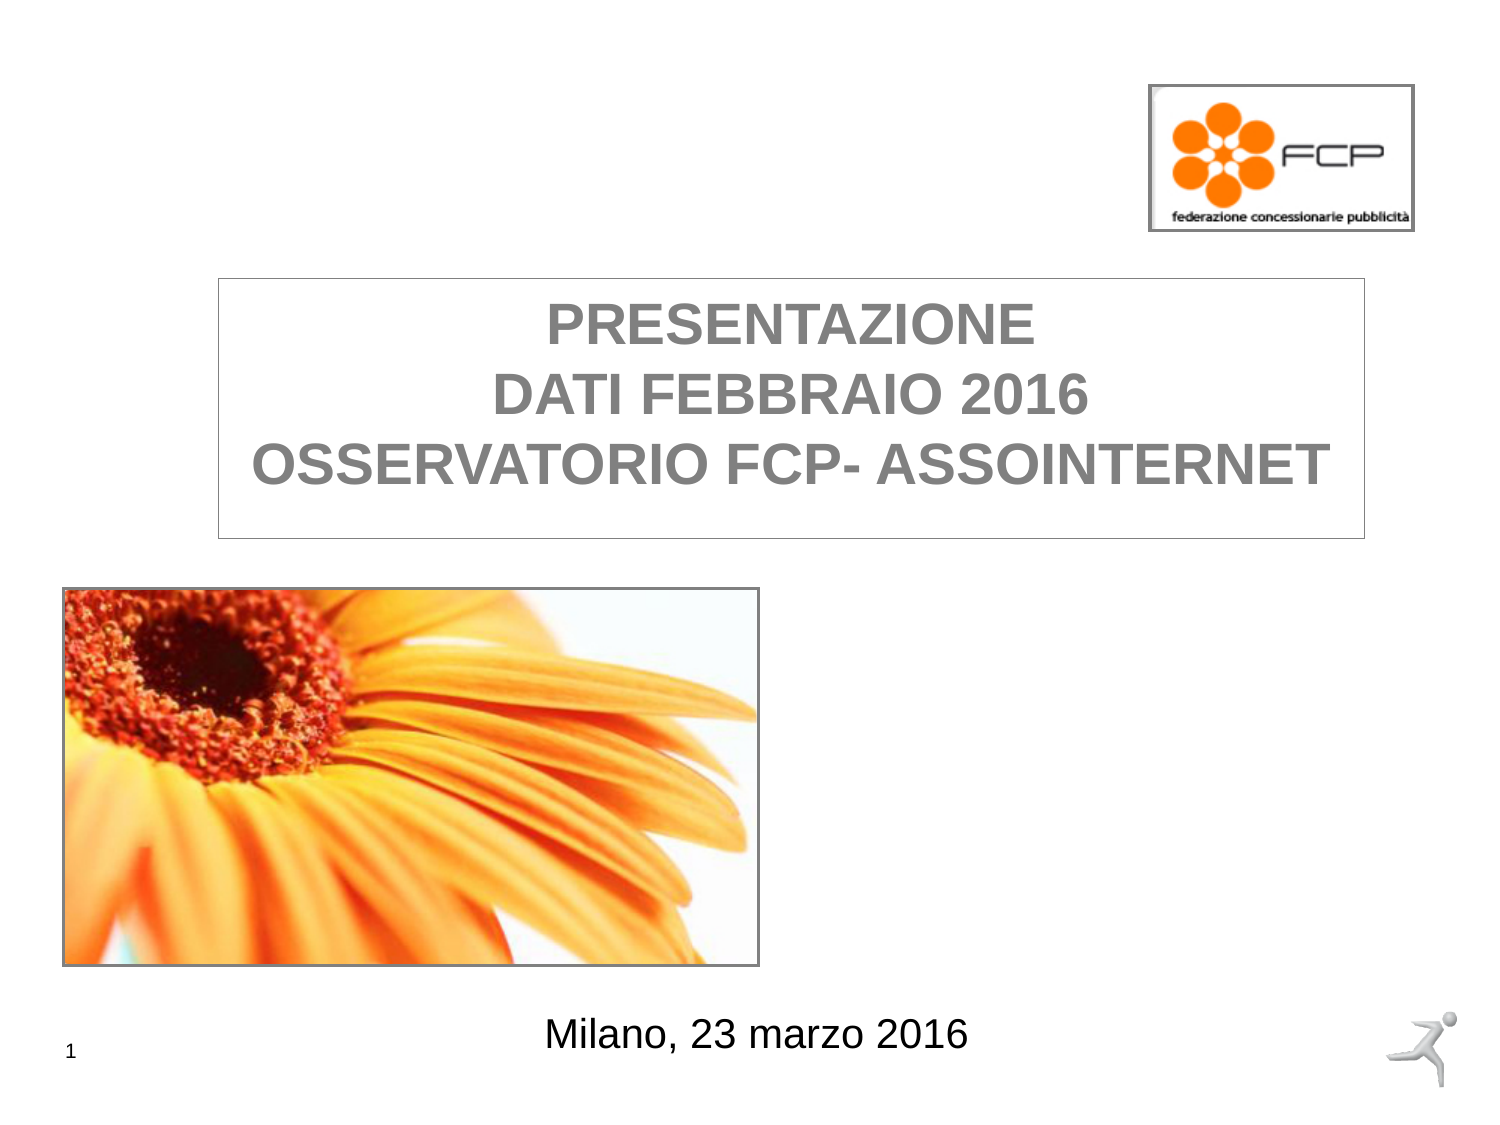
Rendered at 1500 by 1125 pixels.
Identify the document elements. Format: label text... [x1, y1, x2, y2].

text_box Milano, 23 marzo 2016 [349, 999, 1164, 1106]
picture [1151, 86, 1412, 229]
picture [1366, 990, 1476, 1109]
picture [64, 589, 757, 965]
title PRESENTAZIONE DATI FEBBRAIO 2016 OSSERVATORIO FCP- ASSOINTERNET [218, 278, 1365, 539]
subtitle [289, 964, 1103, 1071]
